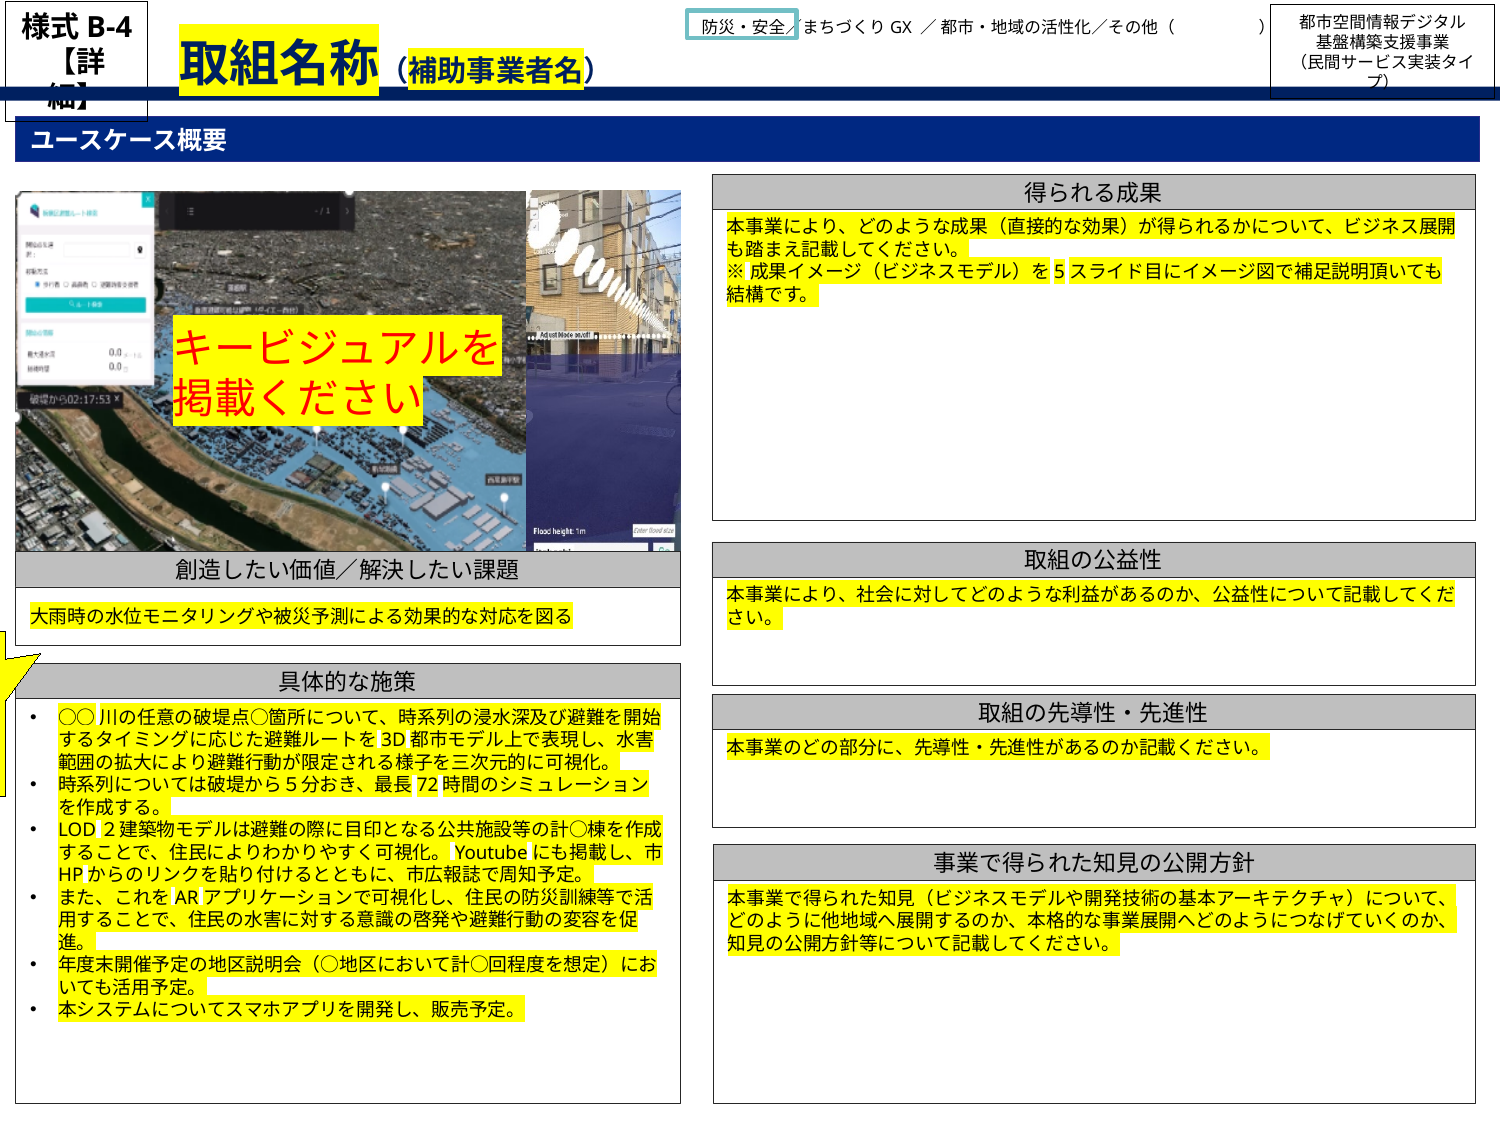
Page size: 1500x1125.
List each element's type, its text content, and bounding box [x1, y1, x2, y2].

text_box 様式B-4 【詳細】 [5, 103, 148, 122]
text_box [711, 173, 1476, 522]
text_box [14, 662, 681, 1104]
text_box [711, 694, 1476, 828]
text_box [712, 844, 1476, 1104]
text_box 都市空間情報デジタル 基盤構築支援事業 （民間サービス実装タイプ） [1270, 4, 1495, 99]
text_box 様式B-4 【詳細】 [5, 1, 148, 84]
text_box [14, 190, 681, 550]
text_box [0, 84, 1500, 103]
text_box 事業計画書の「具体的課題」、「事業名称」、「企画概要」と同様又はより詳細な内容を記述してください。 [0, 631, 40, 797]
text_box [711, 541, 1476, 687]
text_box [685, 8, 799, 40]
text_box 防災・安全／まちづくりGX ／ 都市・地域の活性化／その他（ ） [686, 9, 1302, 44]
text_box 取組名称（補助事業者名） [164, 21, 1434, 100]
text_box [14, 551, 681, 646]
text_box ユースケース概要 [15, 116, 1480, 162]
